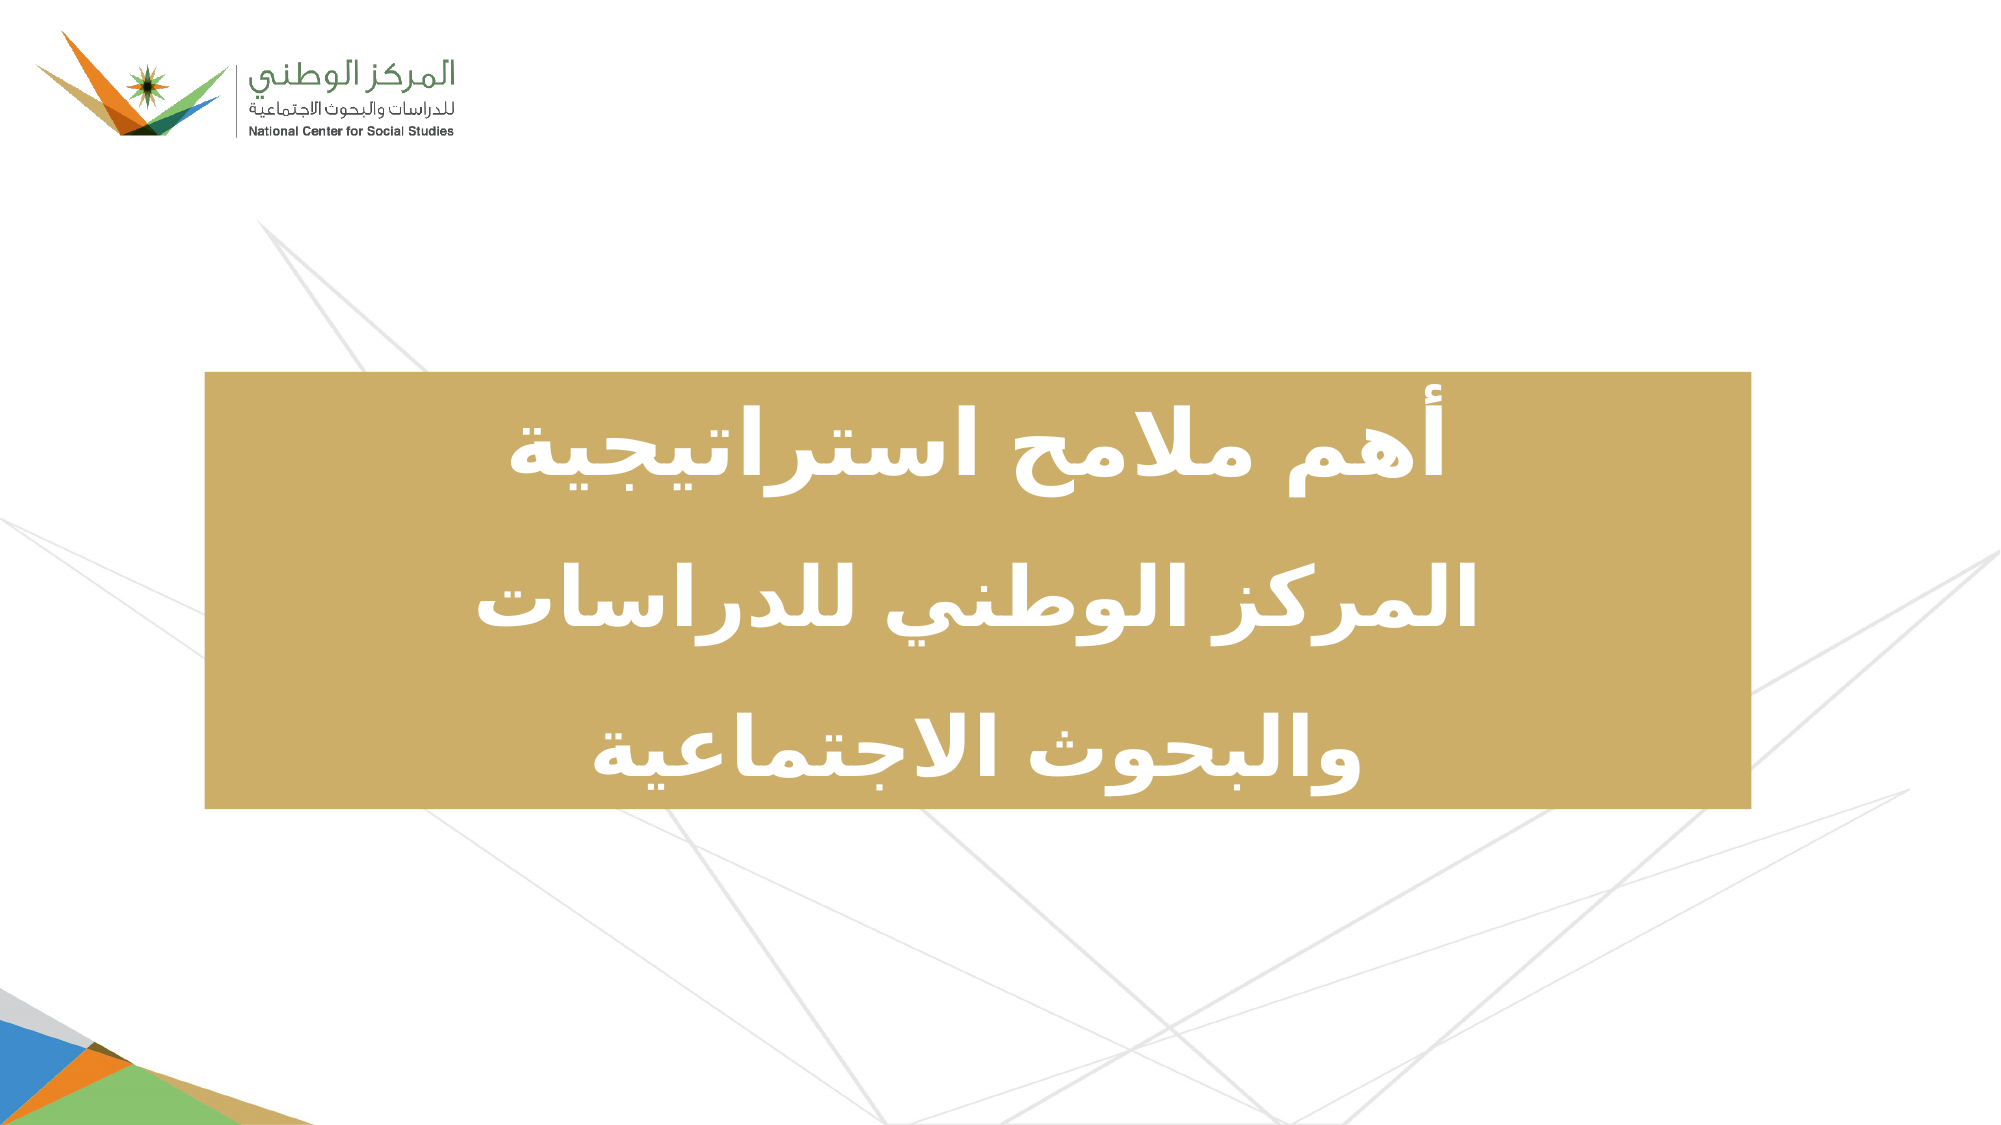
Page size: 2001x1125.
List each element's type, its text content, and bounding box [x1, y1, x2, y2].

text_box أهم ملامح استراتيجية المركز الوطني للدراسات والبحوث الاجتماعية [340, 371, 1616, 751]
picture [0, 0, 2001, 1125]
text_box [204, 371, 1752, 810]
